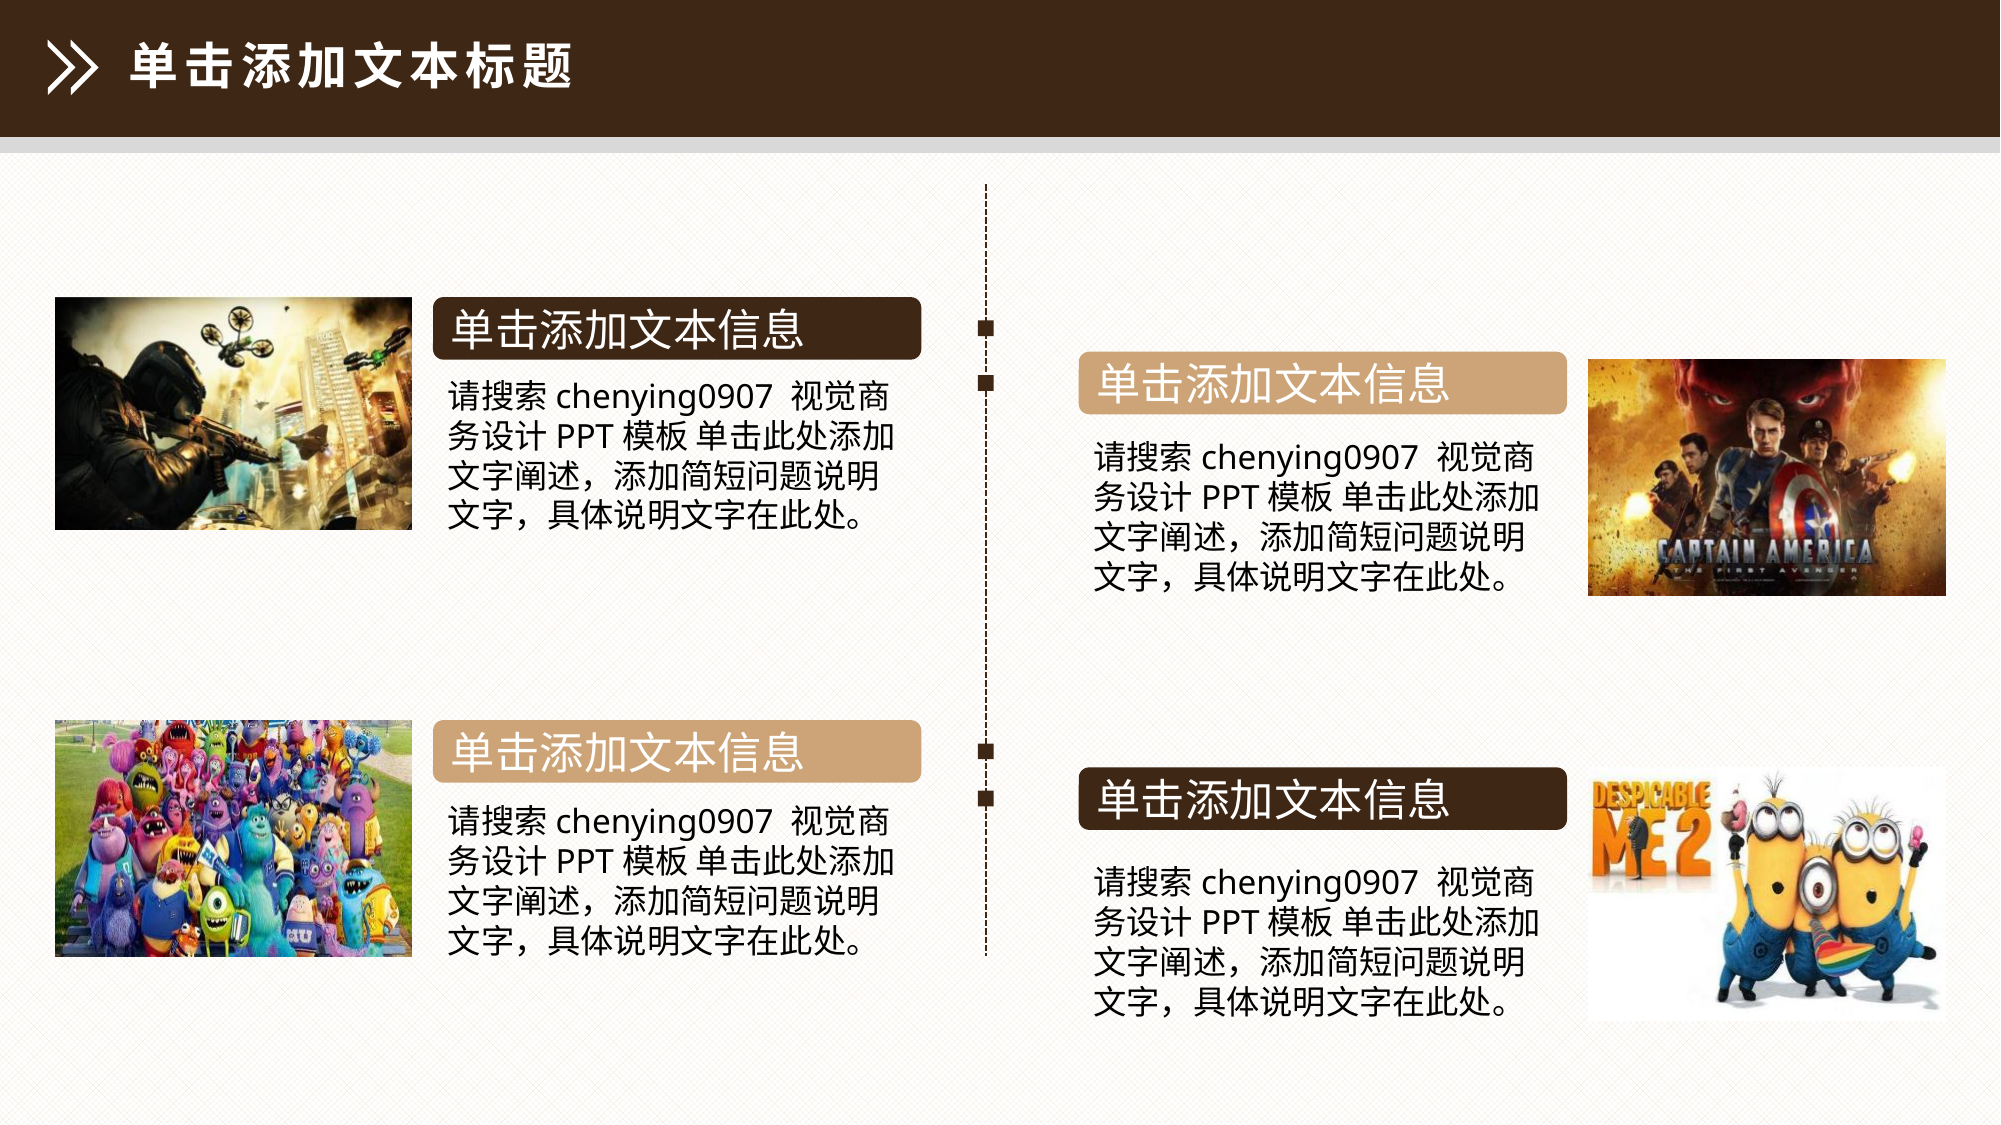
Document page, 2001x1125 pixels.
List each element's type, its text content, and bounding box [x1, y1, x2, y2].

picture [1588, 767, 1946, 1021]
text_box [0, 0, 2000, 136]
text_box 单击添加文本信息 [1077, 766, 1569, 831]
picture [55, 720, 412, 957]
text_box [986, 374, 995, 392]
text_box [977, 374, 985, 392]
text_box [986, 790, 995, 807]
text_box 请搜索chenying0907 视觉商务设计PPT模板 单击此处添加文字阐述，添加简短问题说明文字，具体说明文字在此处。 [1078, 854, 1570, 1083]
picture [1588, 359, 1946, 596]
text_box 单击添加文本信息 [1077, 350, 1569, 416]
text_box [0, 136, 2000, 154]
text_box [977, 742, 985, 760]
text_box 单击添加文本标题 [113, 26, 588, 102]
text_box 单击添加文本信息 [431, 296, 923, 361]
text_box 请搜索chenying0907 视觉商务设计PPT模板 单击此处添加文字阐述，添加简短问题说明文字，具体说明文字在此处。 [433, 792, 924, 1021]
picture [55, 296, 412, 530]
text_box 请搜索chenying0907 视觉商务设计PPT模板 单击此处添加文字阐述，添加简短问题说明文字，具体说明文字在此处。 [433, 367, 924, 596]
text_box [977, 319, 985, 337]
text_box [977, 790, 985, 807]
text_box [986, 319, 995, 337]
text_box 单击添加文本信息 [431, 719, 923, 784]
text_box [28, 47, 91, 88]
text_box 请搜索chenying0907 视觉商务设计PPT模板 单击此处添加文字阐述，添加简短问题说明文字，具体说明文字在此处。 [1078, 428, 1570, 657]
text_box [986, 742, 995, 760]
